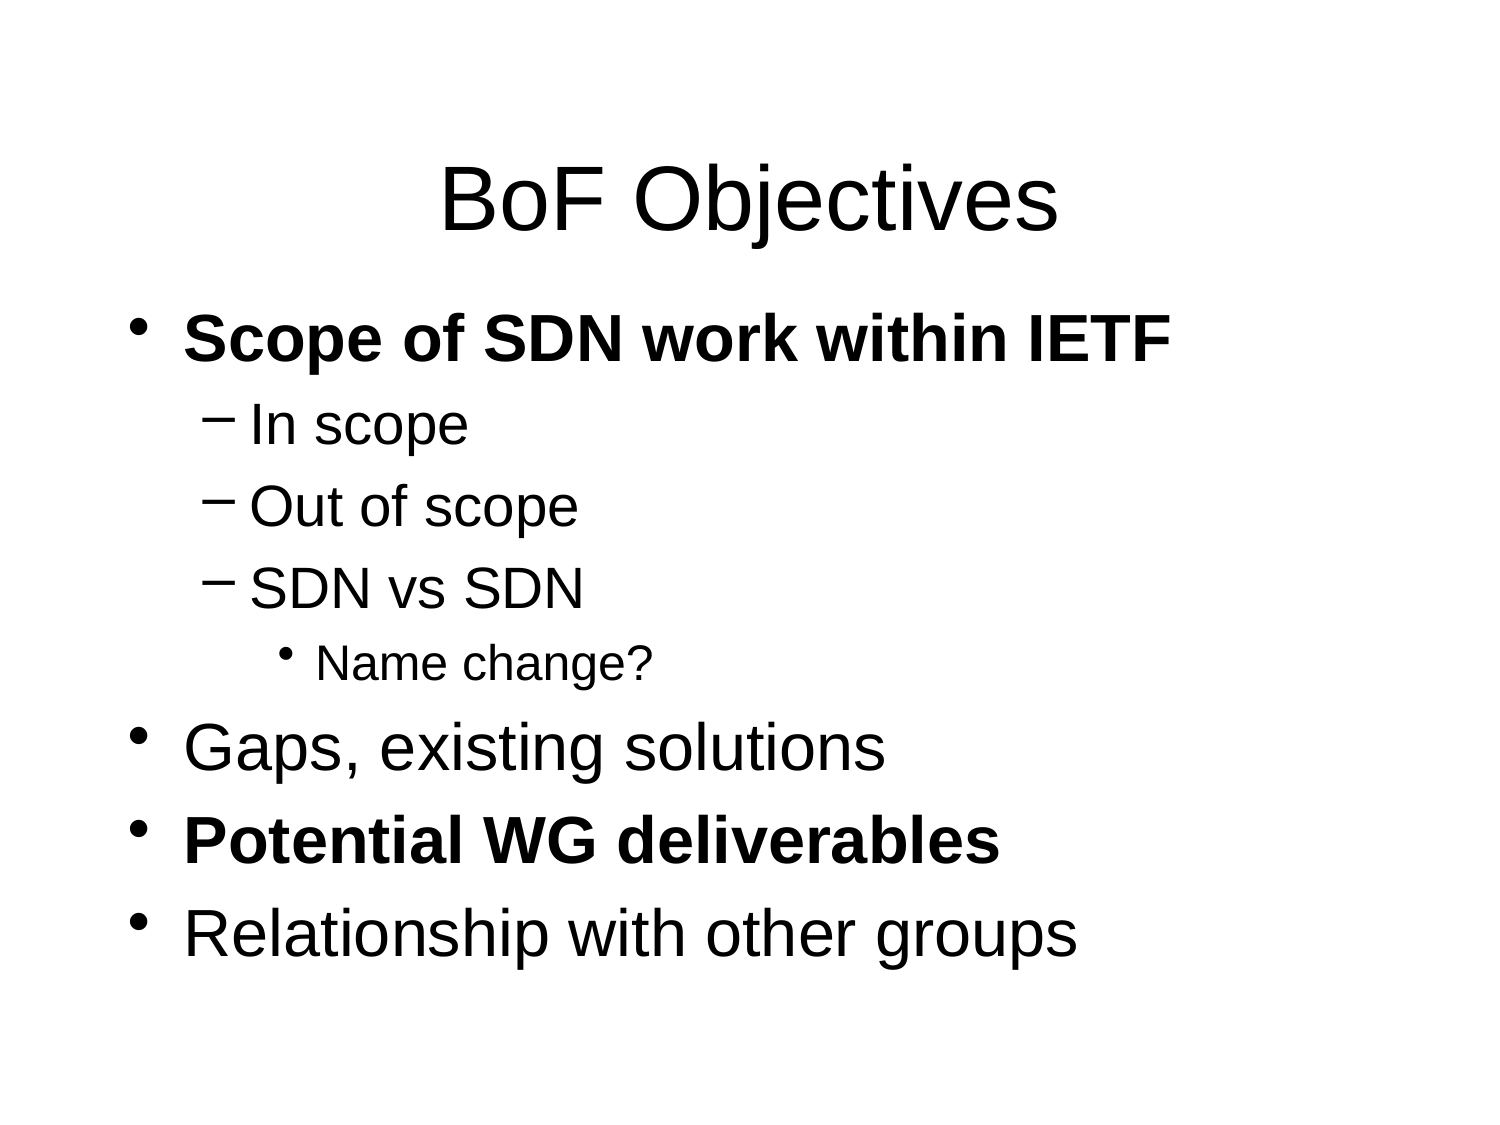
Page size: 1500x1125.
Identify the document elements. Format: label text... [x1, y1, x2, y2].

list Scope of SDN work within IETF In scope Out of scope SDN vs SDN Name change? Gaps, existing solutions Potential WG deliverables Relationship with other groups [112, 287, 1388, 1000]
title BoF Objectives [112, 99, 1388, 287]
